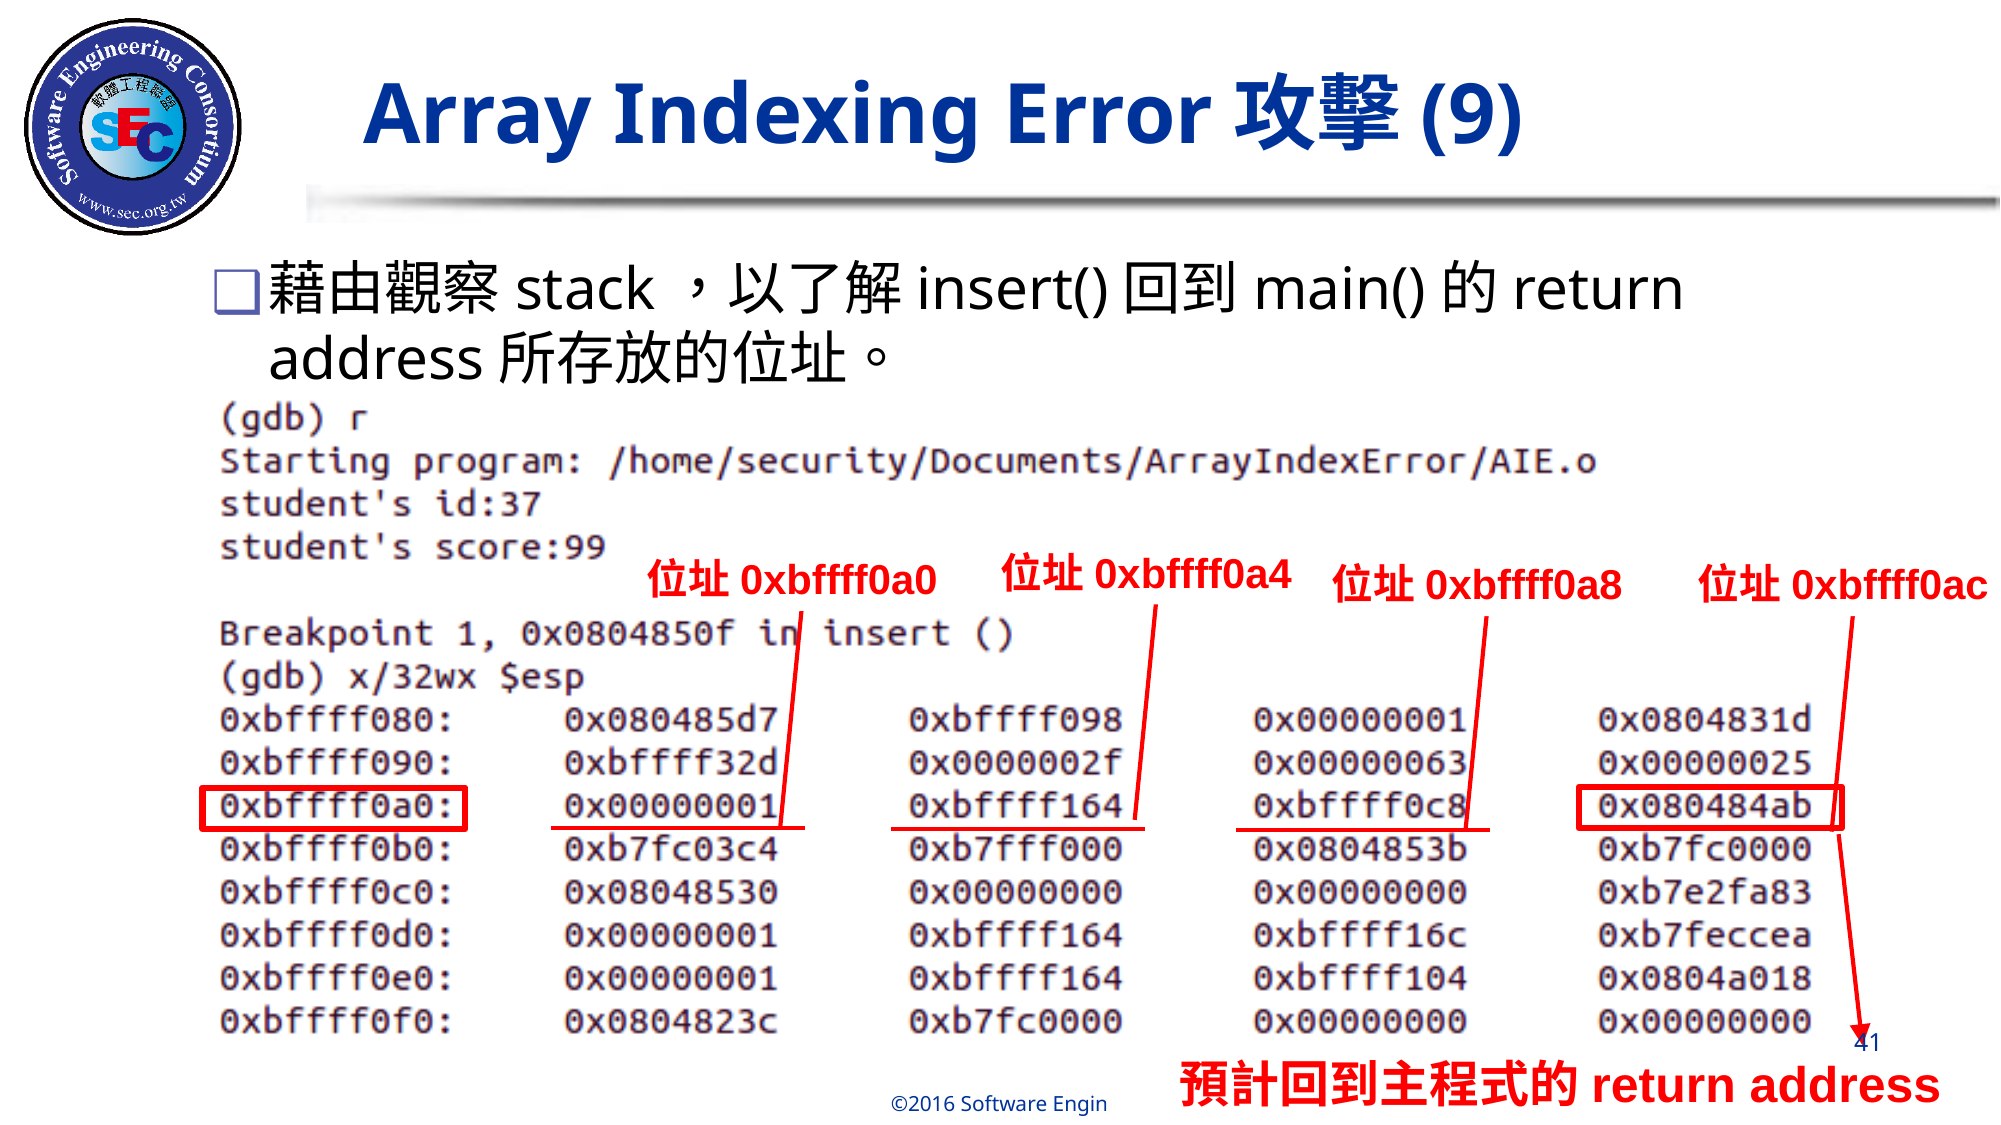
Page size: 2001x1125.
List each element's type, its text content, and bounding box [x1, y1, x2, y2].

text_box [1838, 833, 1863, 1046]
text_box 預計回到主程式的return address [1106, 1045, 1957, 1121]
slide_number ‹#› [1481, 1019, 1898, 1094]
picture [306, 184, 2000, 223]
title Array Indexing Error攻擊(9) [348, 42, 2000, 179]
text_box [202, 787, 216, 830]
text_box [1134, 567, 1160, 821]
picture [220, 396, 1816, 1041]
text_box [1465, 579, 1491, 832]
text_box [1831, 579, 1857, 832]
text_box 位址0xbffff0ac [1823, 550, 2000, 617]
list 藉由觀察stack，以了解insert()回到main()的return address所存放的位址。 [196, 243, 1898, 1000]
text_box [780, 574, 806, 827]
picture [0, 0, 265, 259]
